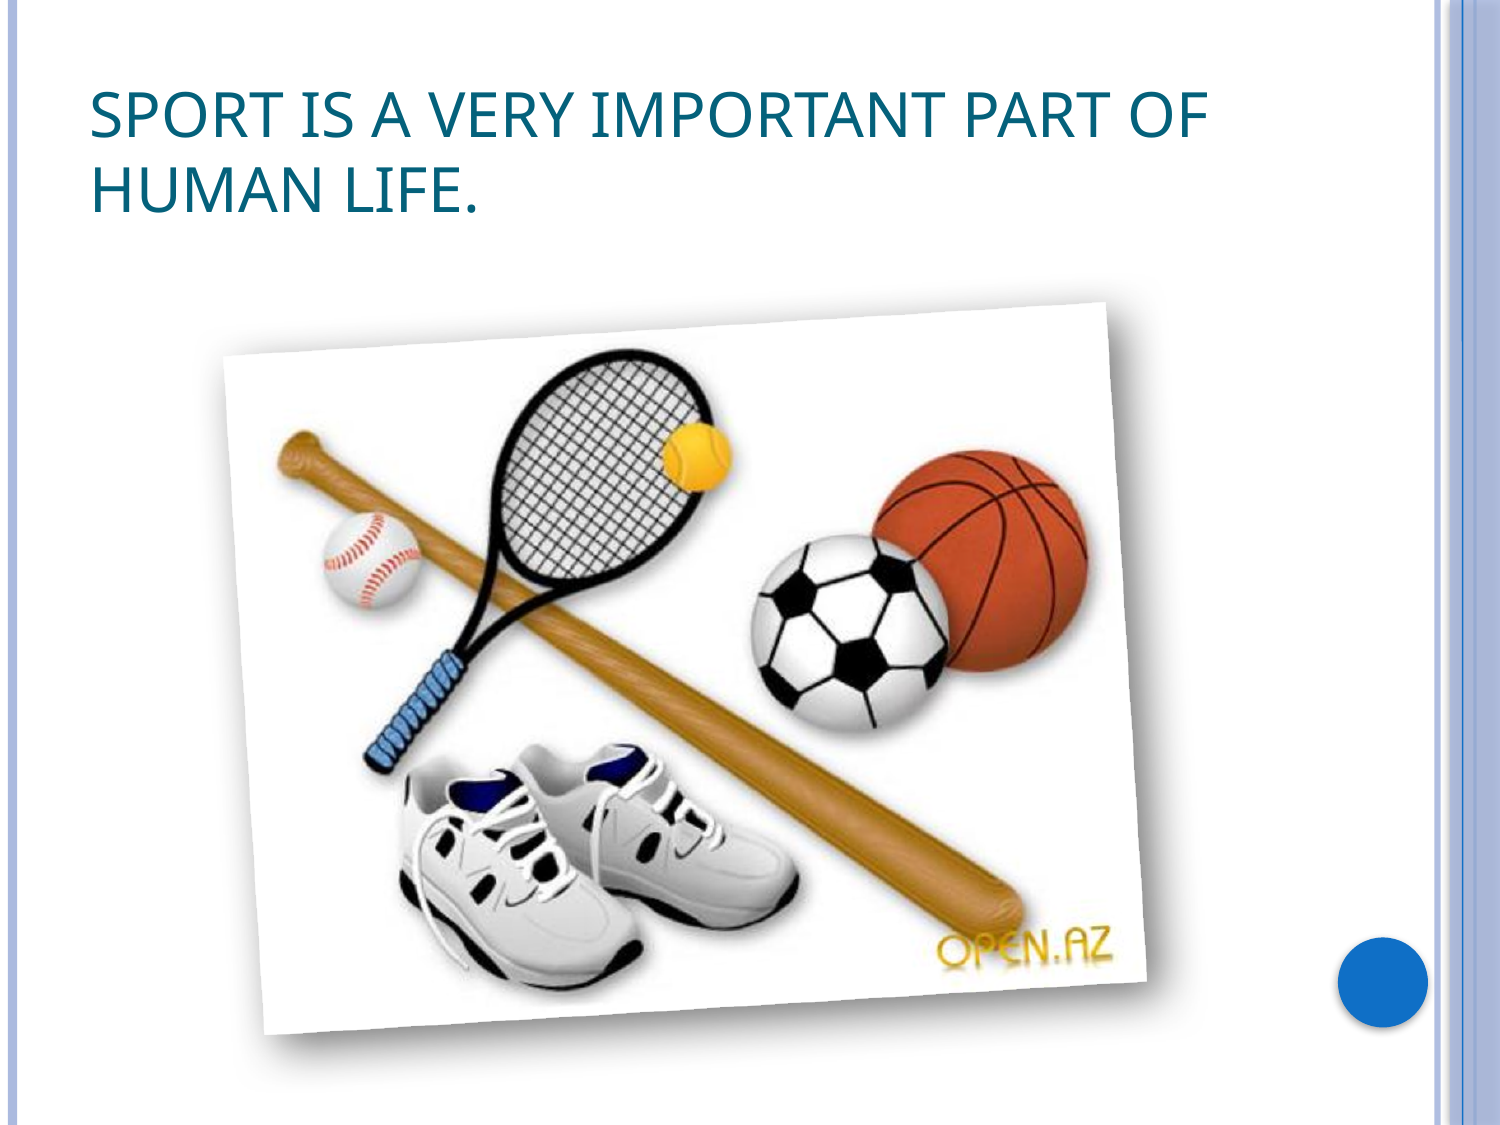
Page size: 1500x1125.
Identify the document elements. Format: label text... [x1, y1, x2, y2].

picture [224, 303, 1146, 1034]
title Sport is a very important part of human life. [75, 45, 1300, 233]
